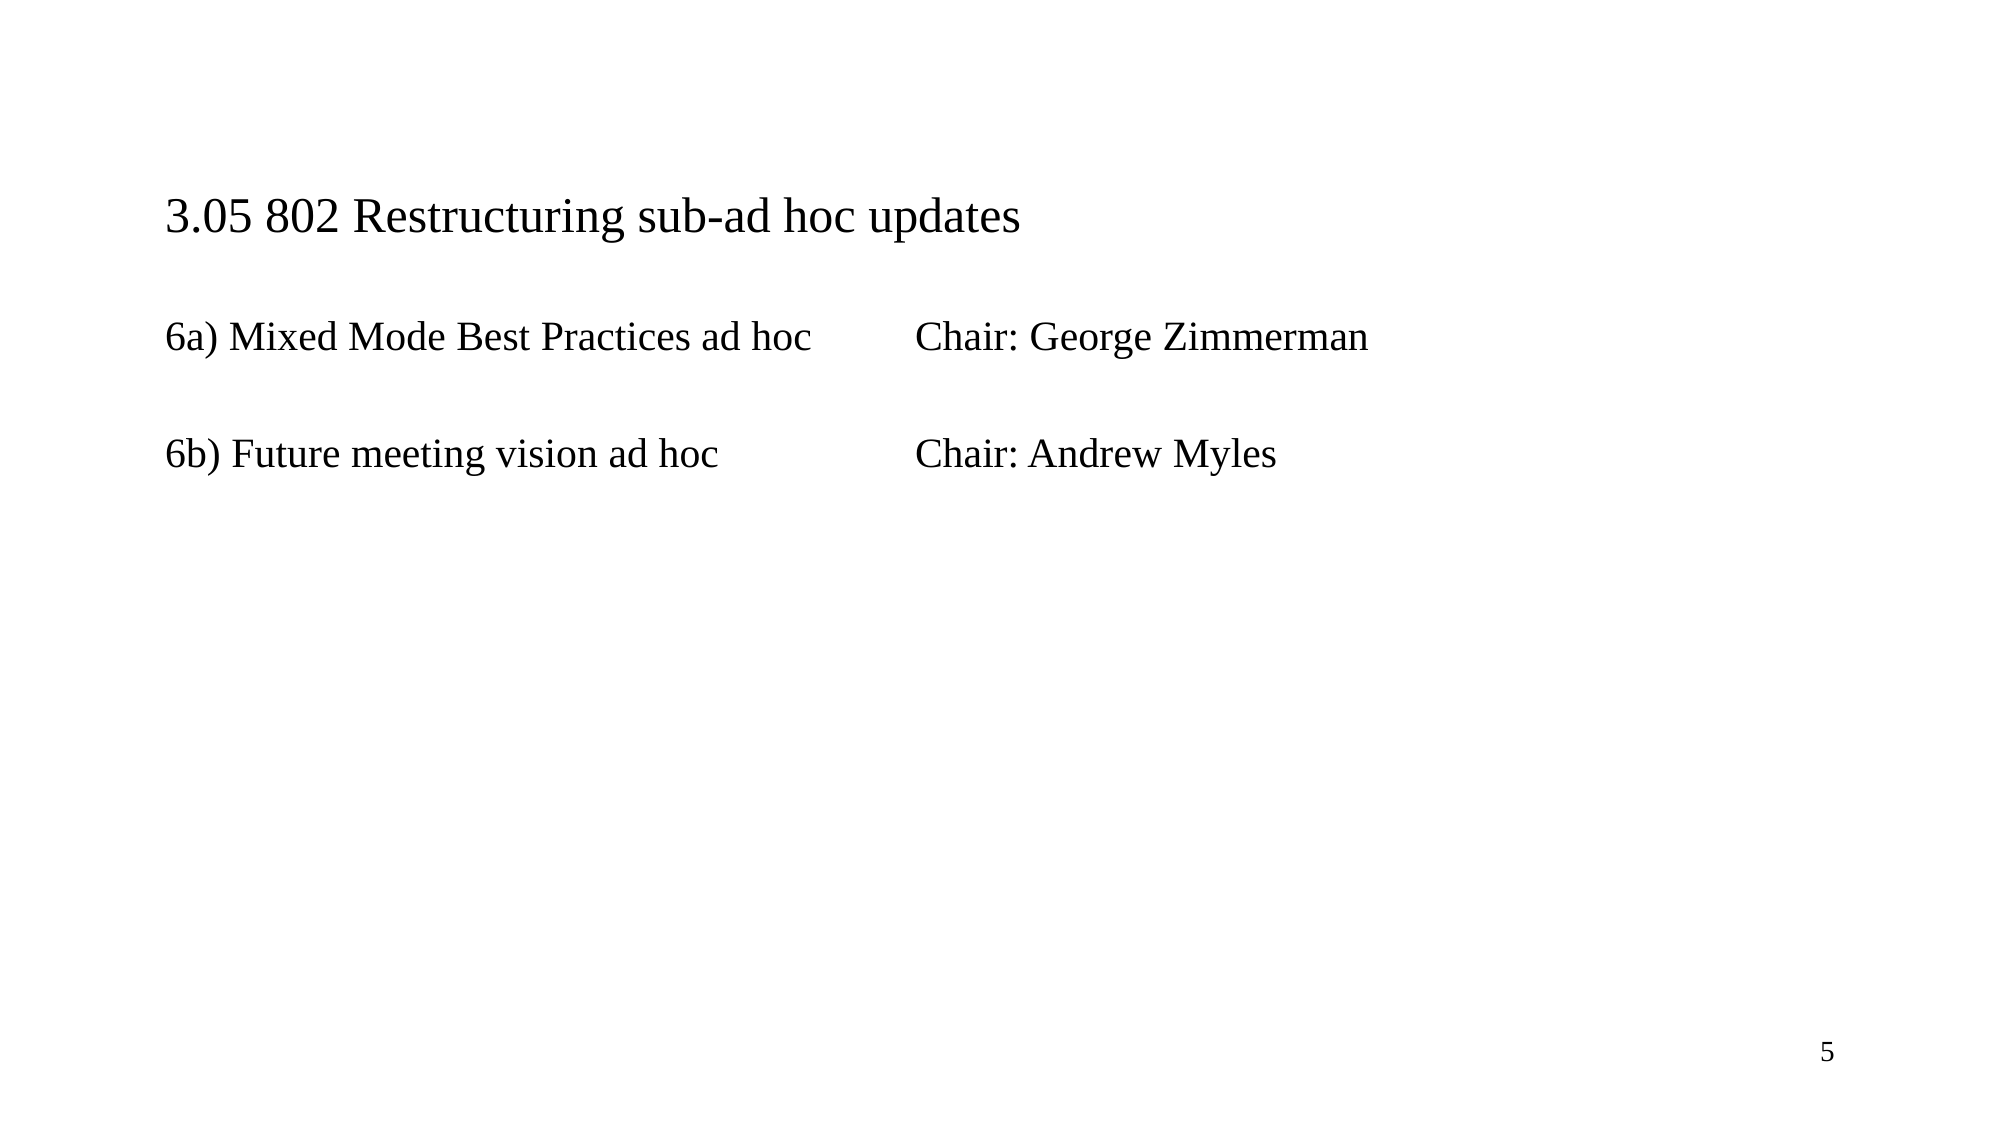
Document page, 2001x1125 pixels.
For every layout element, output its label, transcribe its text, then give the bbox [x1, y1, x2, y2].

slide_number 5 [1433, 1024, 1851, 1101]
list 3.05 802 Restructuring sub-ad hoc updates 6a) Mixed Mode Best Practices ad hoc Chair: George Zimmerman 6b) Future meeting vision ad hoc Chair: Andrew Myles [149, 174, 1851, 851]
